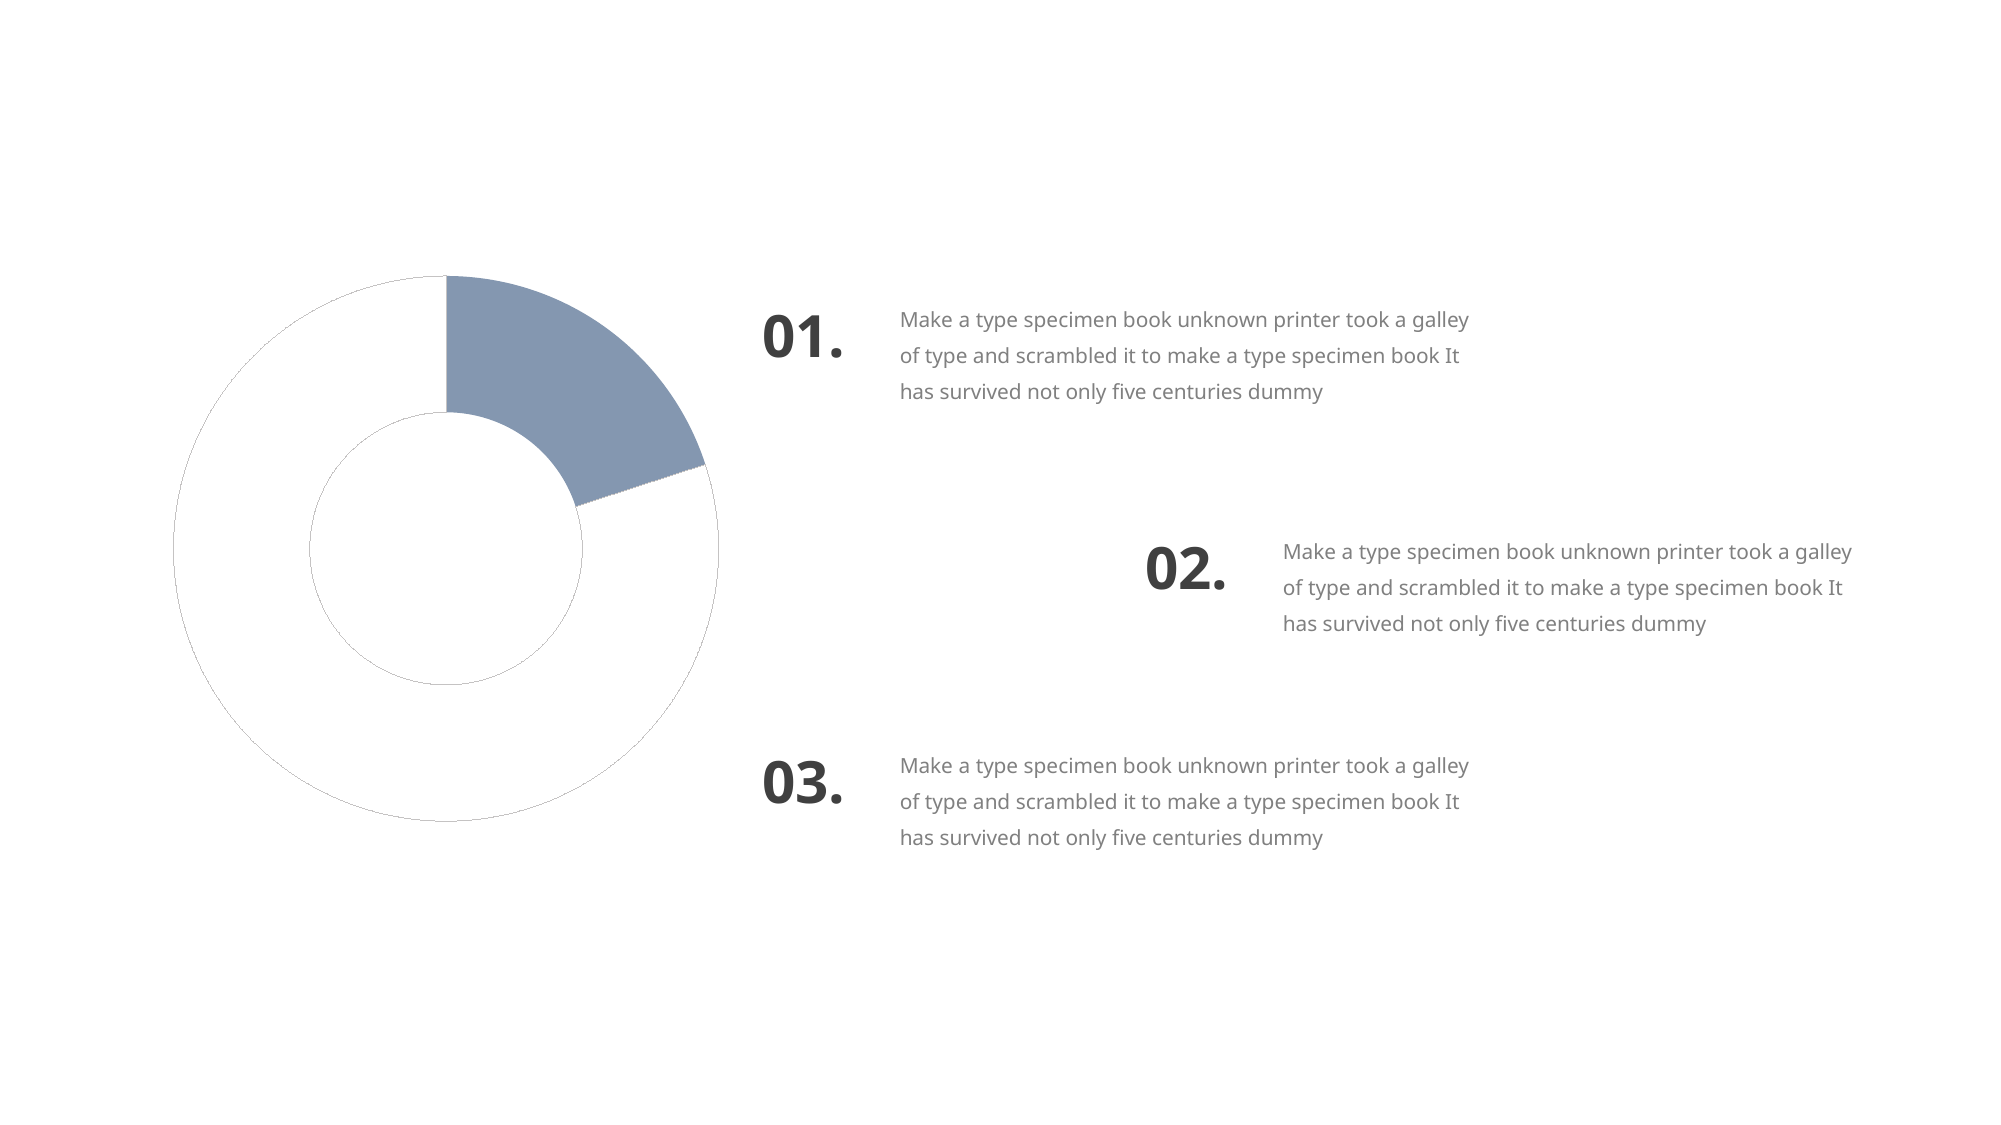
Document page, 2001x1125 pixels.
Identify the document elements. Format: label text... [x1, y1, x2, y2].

text_box 02. [1130, 539, 1268, 609]
text_box Make a type specimen book unknown printer took a galley of type and scrambled it to make a type specimen book It has survived not only five centuries dummy [884, 733, 1506, 893]
text_box Make a type specimen book unknown printer took a galley of type and scrambled it to make a type specimen book It has survived not only five centuries dummy [884, 288, 1506, 448]
text_box Make a type specimen book unknown printer took a galley of type and scrambled it to make a type specimen book It has survived not only five centuries dummy [1268, 519, 1889, 679]
text_box 01. [748, 308, 884, 377]
text_box 03. [748, 754, 884, 823]
picture [230, 333, 662, 765]
chart [123, 169, 748, 959]
